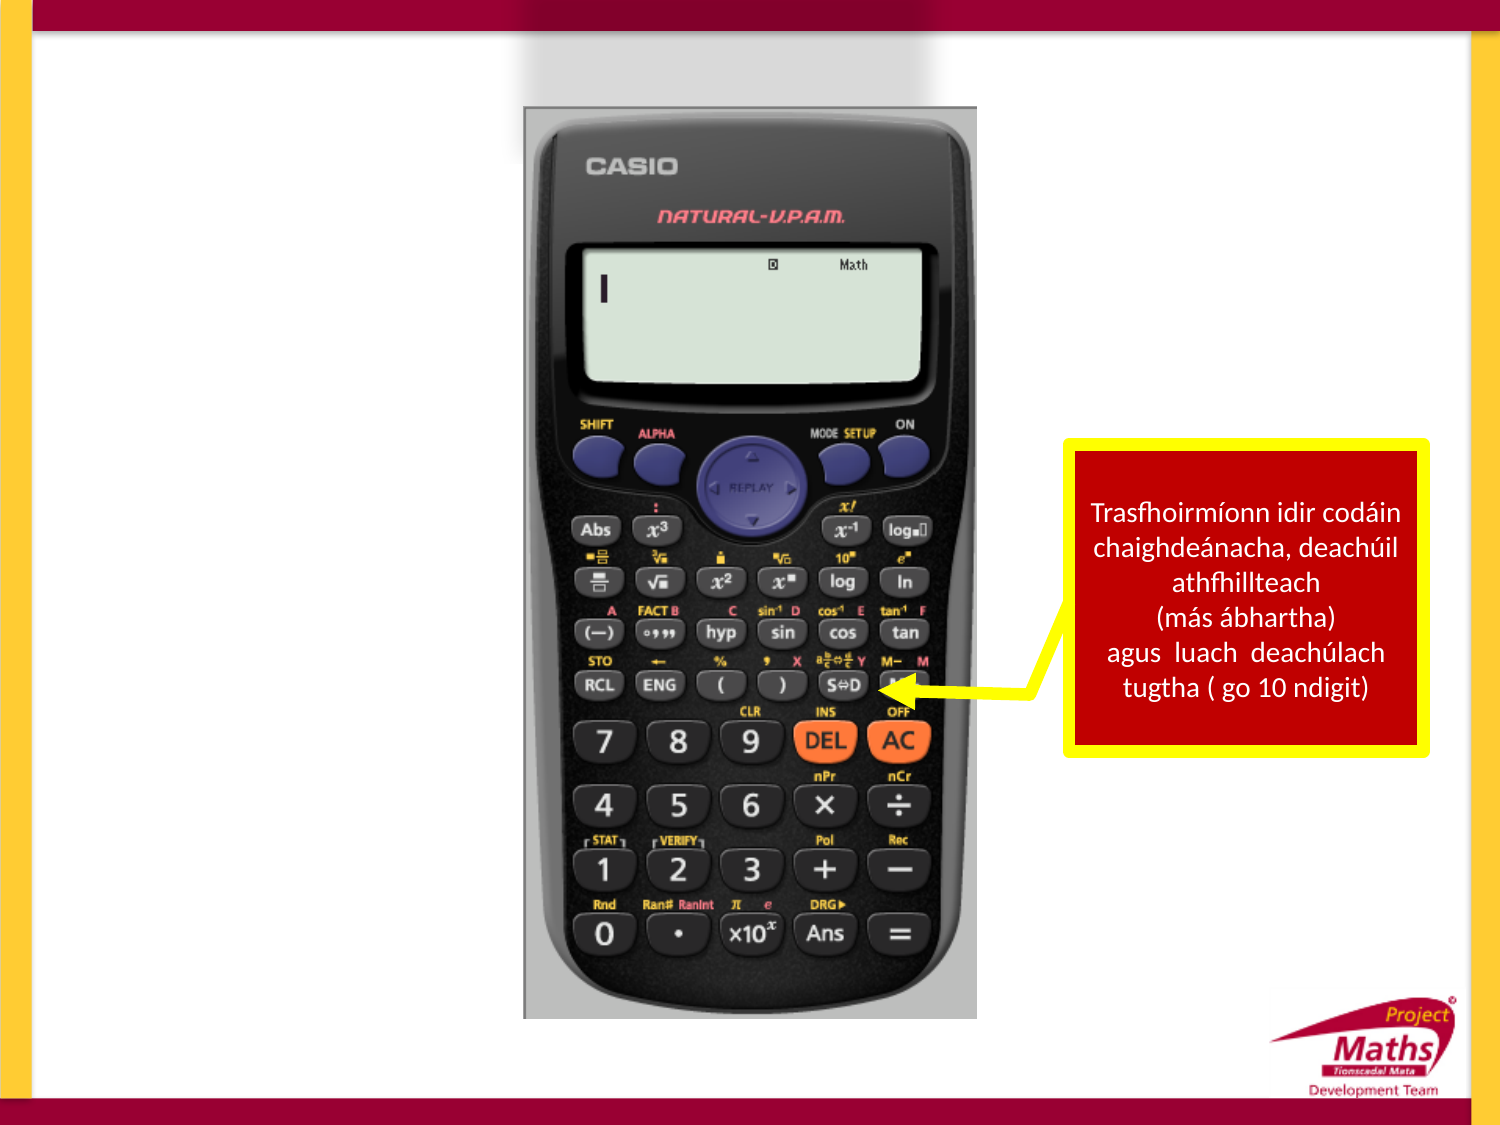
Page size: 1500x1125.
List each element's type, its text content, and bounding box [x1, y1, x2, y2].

picture [523, 106, 977, 1019]
picture [1269, 987, 1466, 1098]
text_box Trasfhoirmíonn idir codáin chaighdeánacha, deachúil athfhillteach (más ábhartha) agus luach deachúlach tugtha ( go 10 ndigit) [877, 442, 1425, 754]
